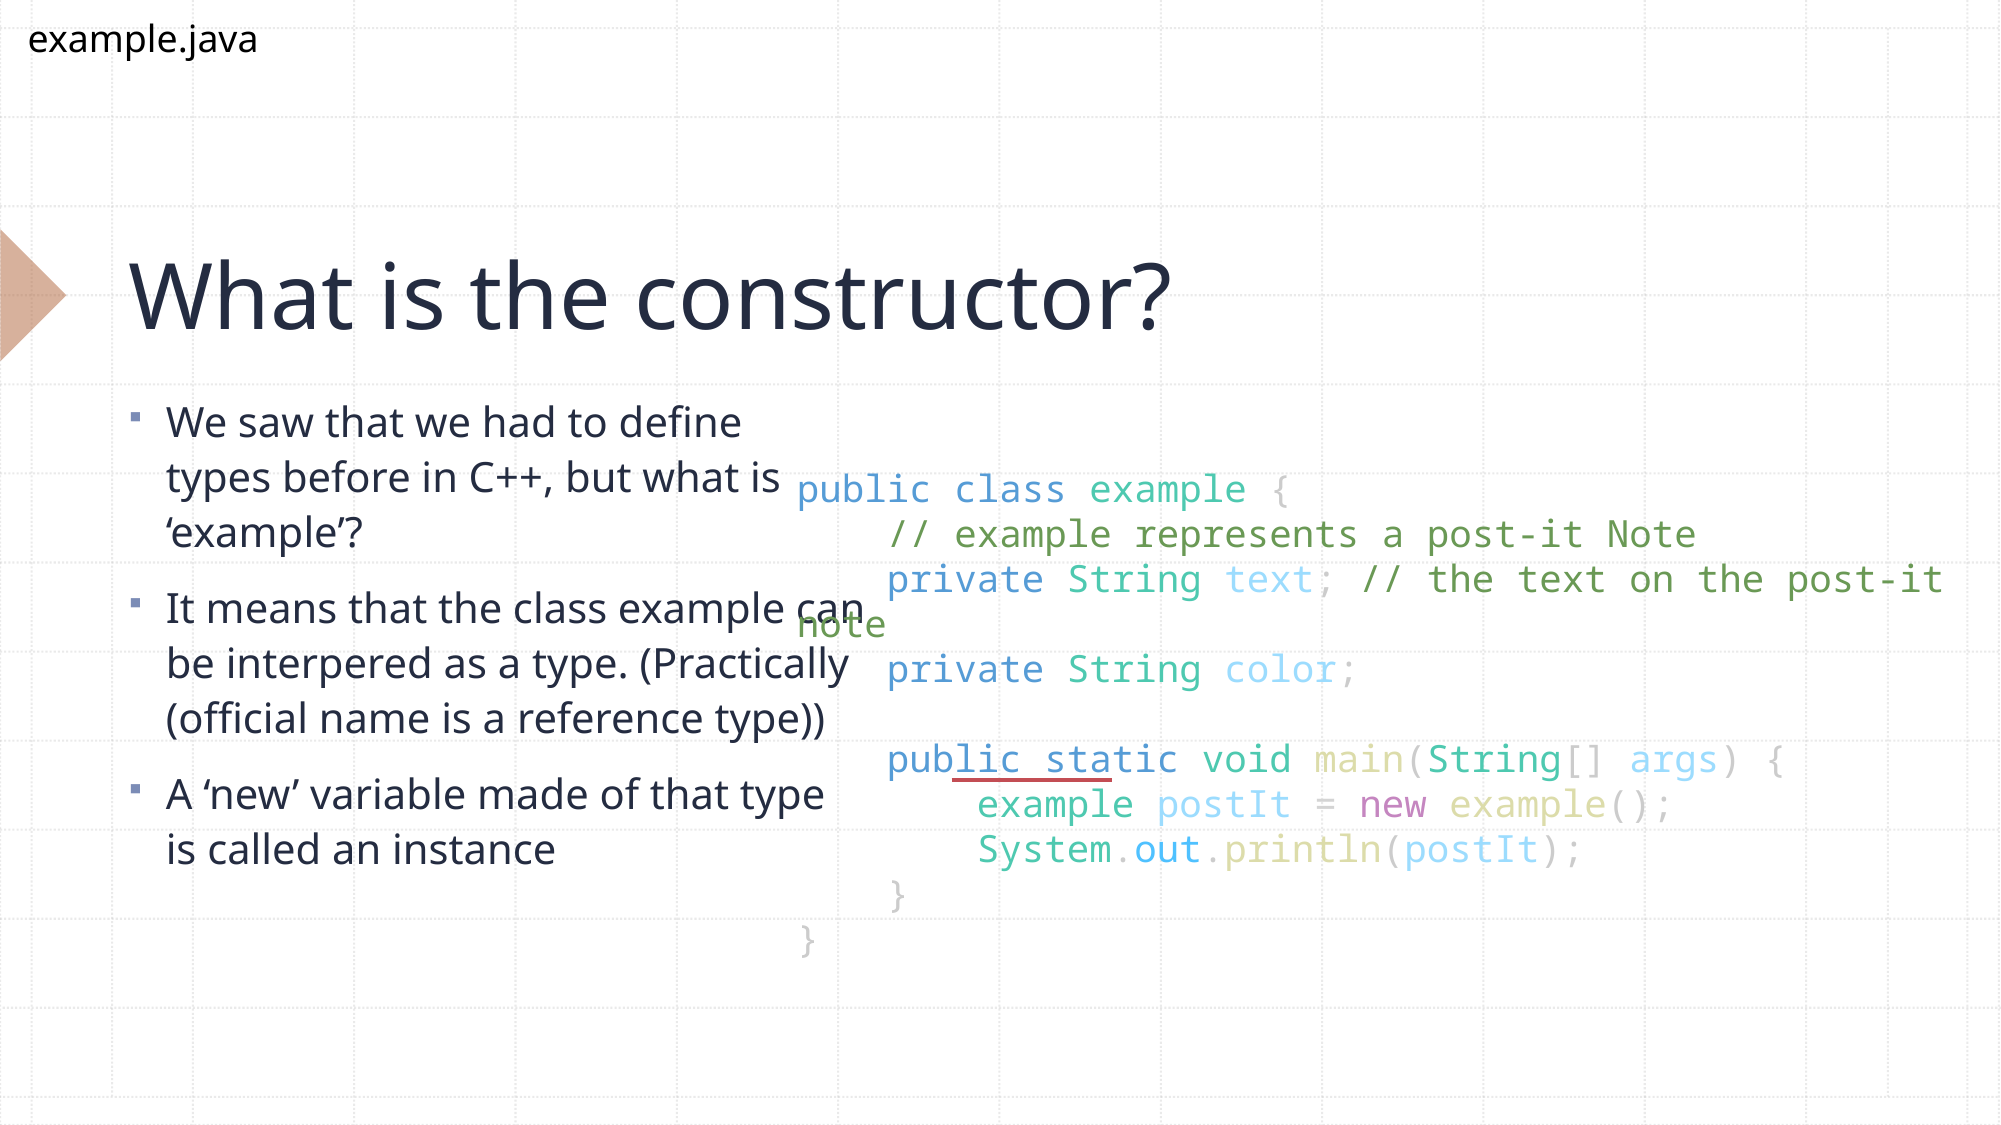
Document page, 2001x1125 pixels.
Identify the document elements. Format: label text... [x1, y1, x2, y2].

text_box example.java [12, 7, 274, 68]
text_box public class example { // example represents a post-it Note private String text; // the text on the post-it note private String color; public static void main(String[] args) { example postIt = new example(); System.out.println(postIt); } } [782, 457, 2000, 968]
title What is the constructor? [113, 119, 1808, 356]
list We saw that we had to define types before in C++, but what is ‘example’? It means that the class example can be interpered as a type. (Practically (official name is a reference type)) A ‘new’ variable made of that type is called an instance [113, 383, 1808, 969]
